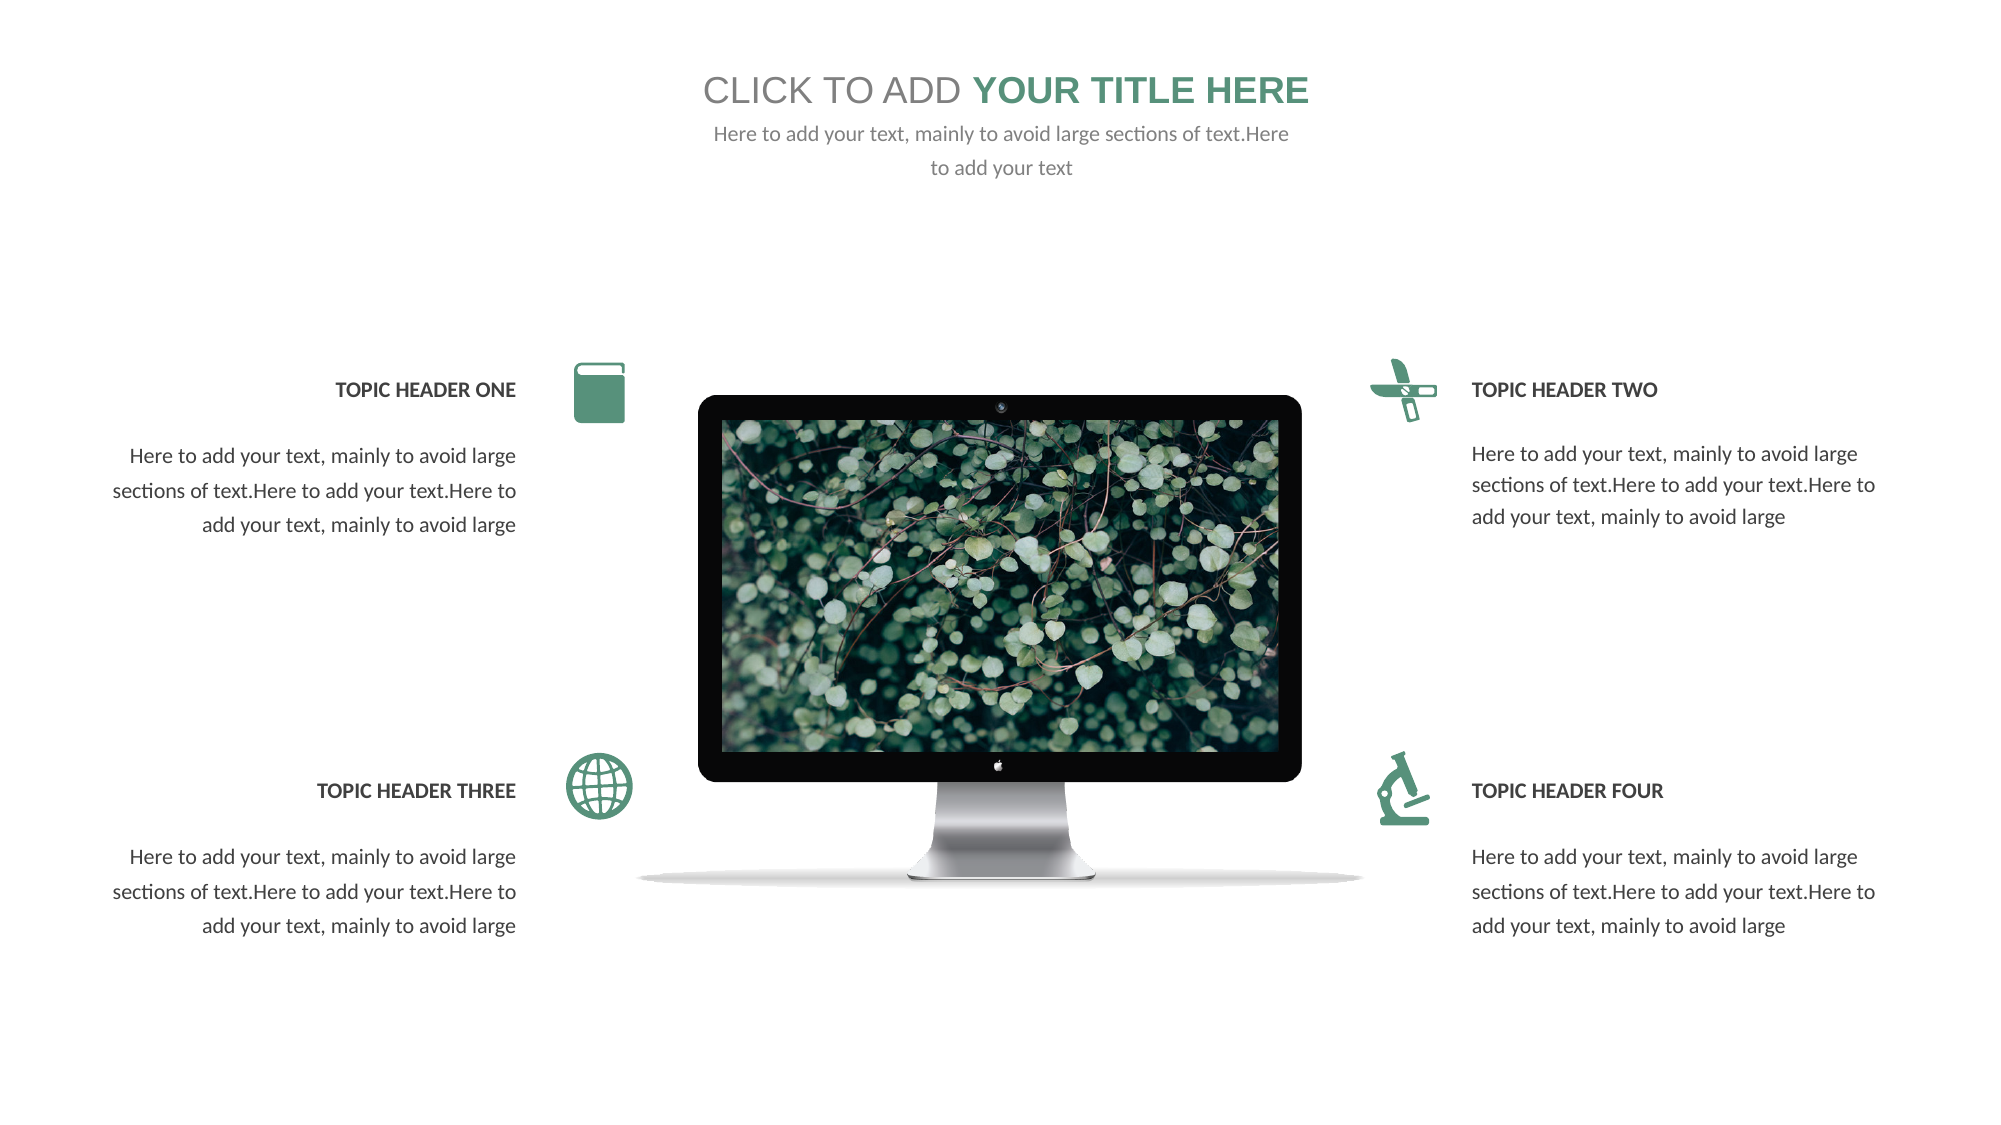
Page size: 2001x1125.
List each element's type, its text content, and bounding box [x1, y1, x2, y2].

text_box TOPIC HEADER ONE Here to add your text, mainly to avoid large sections of text.Here to add your text.Here to add your text, mainly to avoid large [91, 369, 517, 537]
text_box [1377, 751, 1430, 826]
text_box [1369, 357, 1438, 423]
text_box [574, 362, 625, 424]
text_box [634, 395, 1366, 889]
text_box CLICK TO ADD YOUR TITLE HERE [688, 59, 1325, 119]
text_box [566, 752, 629, 820]
text_box TOPIC HEADER FOUR Here to add your text, mainly to avoid large sections of text.Here to add your text.Here to add your text, mainly to avoid large [1471, 770, 1897, 939]
text_box TOPIC HEADER THREE Here to add your text, mainly to avoid large sections of text.Here to add your text.Here to add your text, mainly to avoid large [91, 770, 517, 939]
text_box Here to add your text, mainly to avoid large sections of text.Here to add your text [693, 103, 1310, 188]
text_box TOPIC HEADER TWO Here to add your text, mainly to avoid large sections of text.Here to add your text.Here to add your text, mainly to avoid large [1471, 369, 1897, 561]
